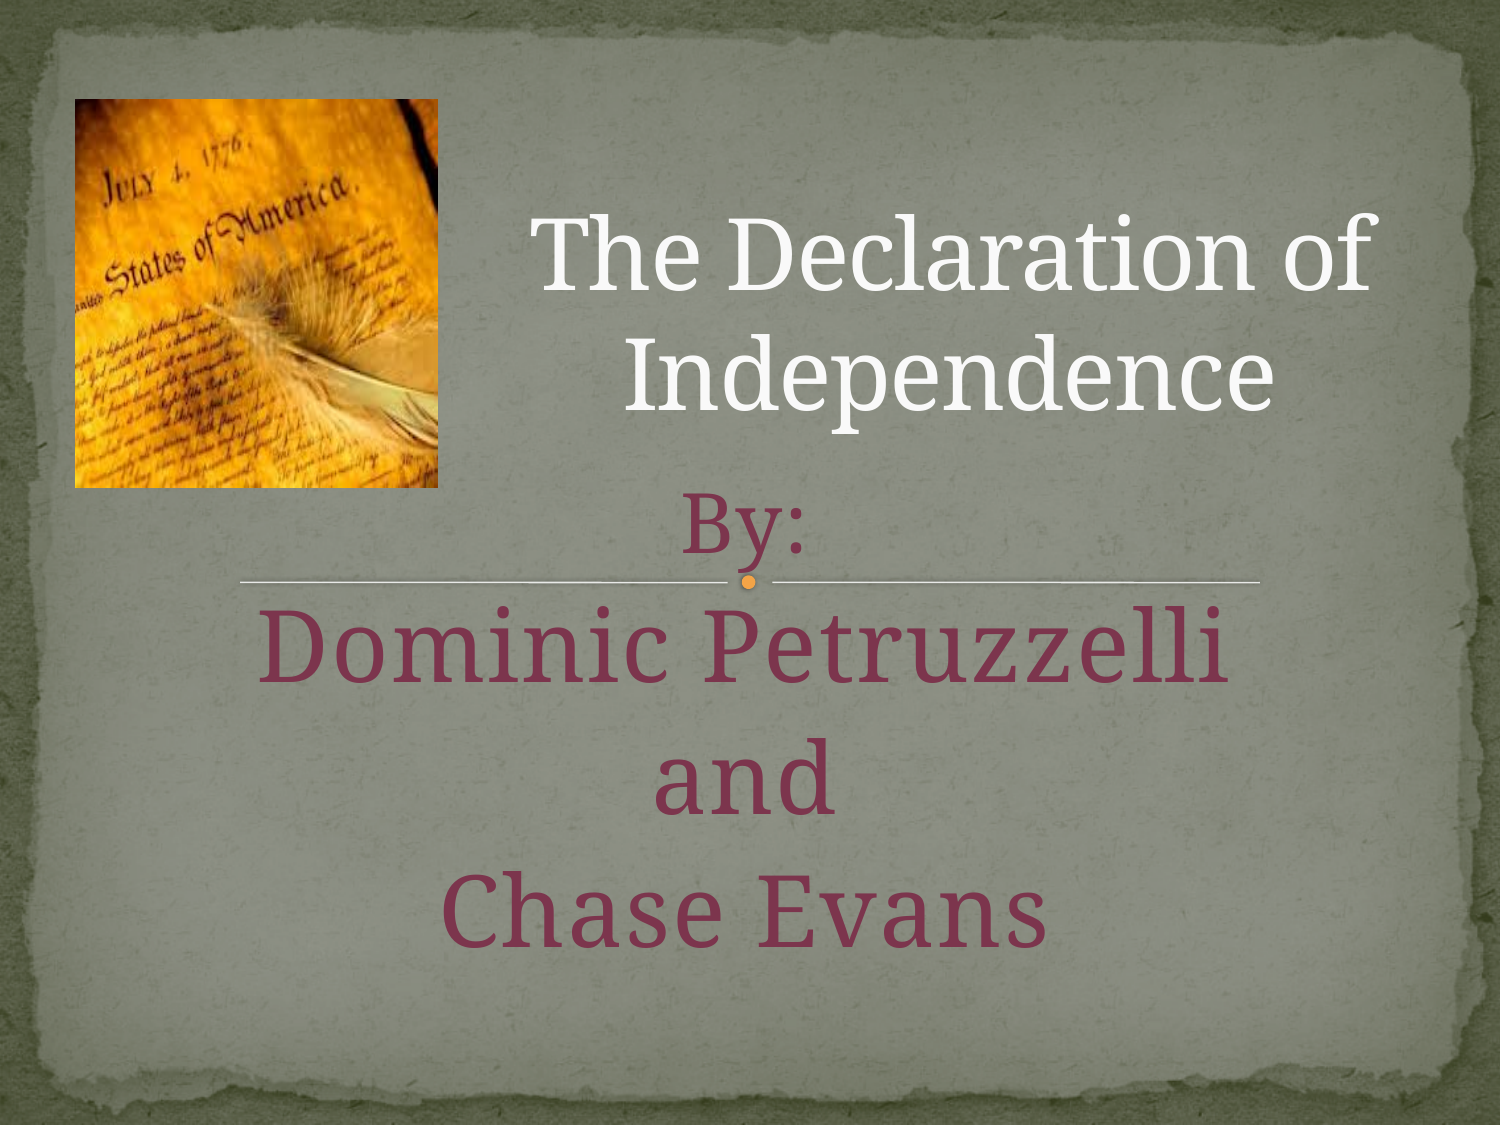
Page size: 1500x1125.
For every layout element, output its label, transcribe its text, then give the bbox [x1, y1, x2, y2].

subtitle By: Dominic Petruzzelli and Chase Evans [162, 462, 1326, 1038]
title The Declaration of Independence [449, 112, 1450, 438]
picture [75, 99, 438, 488]
